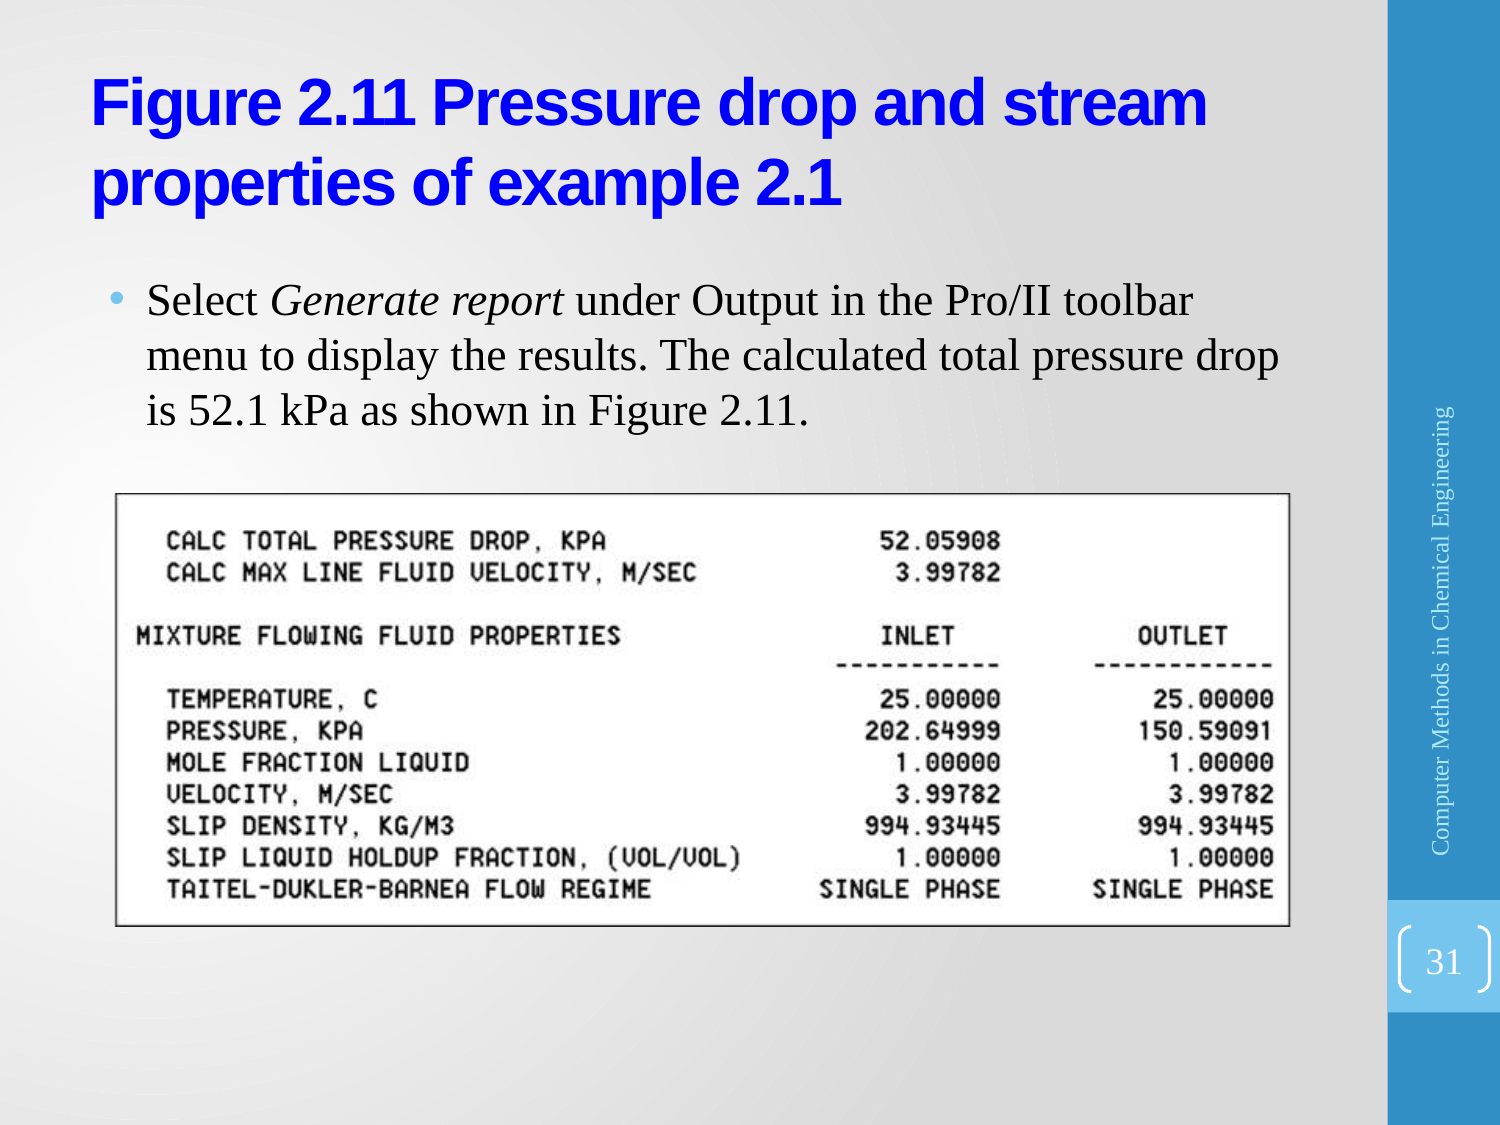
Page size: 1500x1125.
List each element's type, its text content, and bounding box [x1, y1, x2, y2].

picture [114, 493, 1292, 928]
list Select Generate report under Output in the Pro/II toolbar menu to display the results. The calculated total pressure drop is 52.1 kPa as shown in Figure 2.11. [75, 262, 1325, 1050]
footer Computer Methods in Chemical Engineering [1408, 391, 1469, 889]
title Figure 2.11 Pressure drop and stream properties of example 2.1 [75, 45, 1325, 233]
slide_number 31 [1397, 925, 1492, 994]
